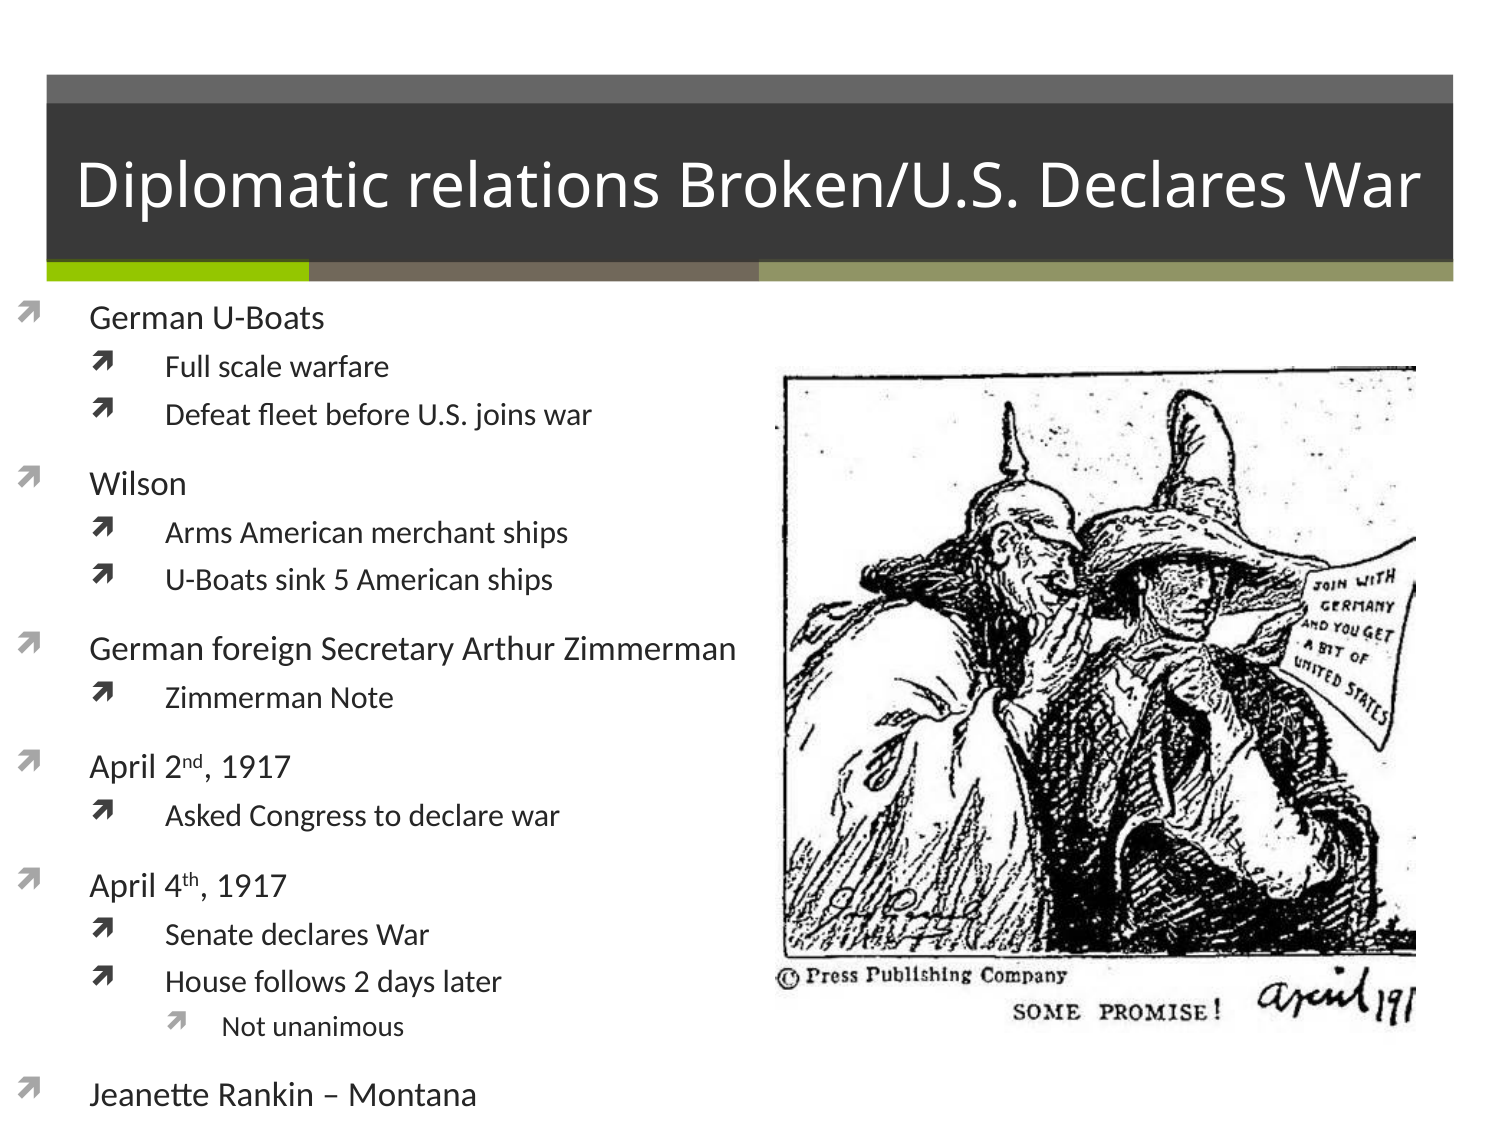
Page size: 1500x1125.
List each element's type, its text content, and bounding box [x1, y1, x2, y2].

picture [774, 365, 1416, 1056]
title Diplomatic relations Broken/U.S. Declares War [46, 103, 1454, 263]
list German U-Boats Full scale warfare Defeat fleet before U.S. joins war Wilson Arms American merchant ships U-Boats sink 5 American ships German foreign Secretary Arthur Zimmerman Zimmerman Note April 2nd, 1917 Asked Congress to declare war April 4th, 1917 Senate declares War House follows 2 days later Not unanimous Jeanette Rankin – Montana [0, 287, 1500, 1125]
